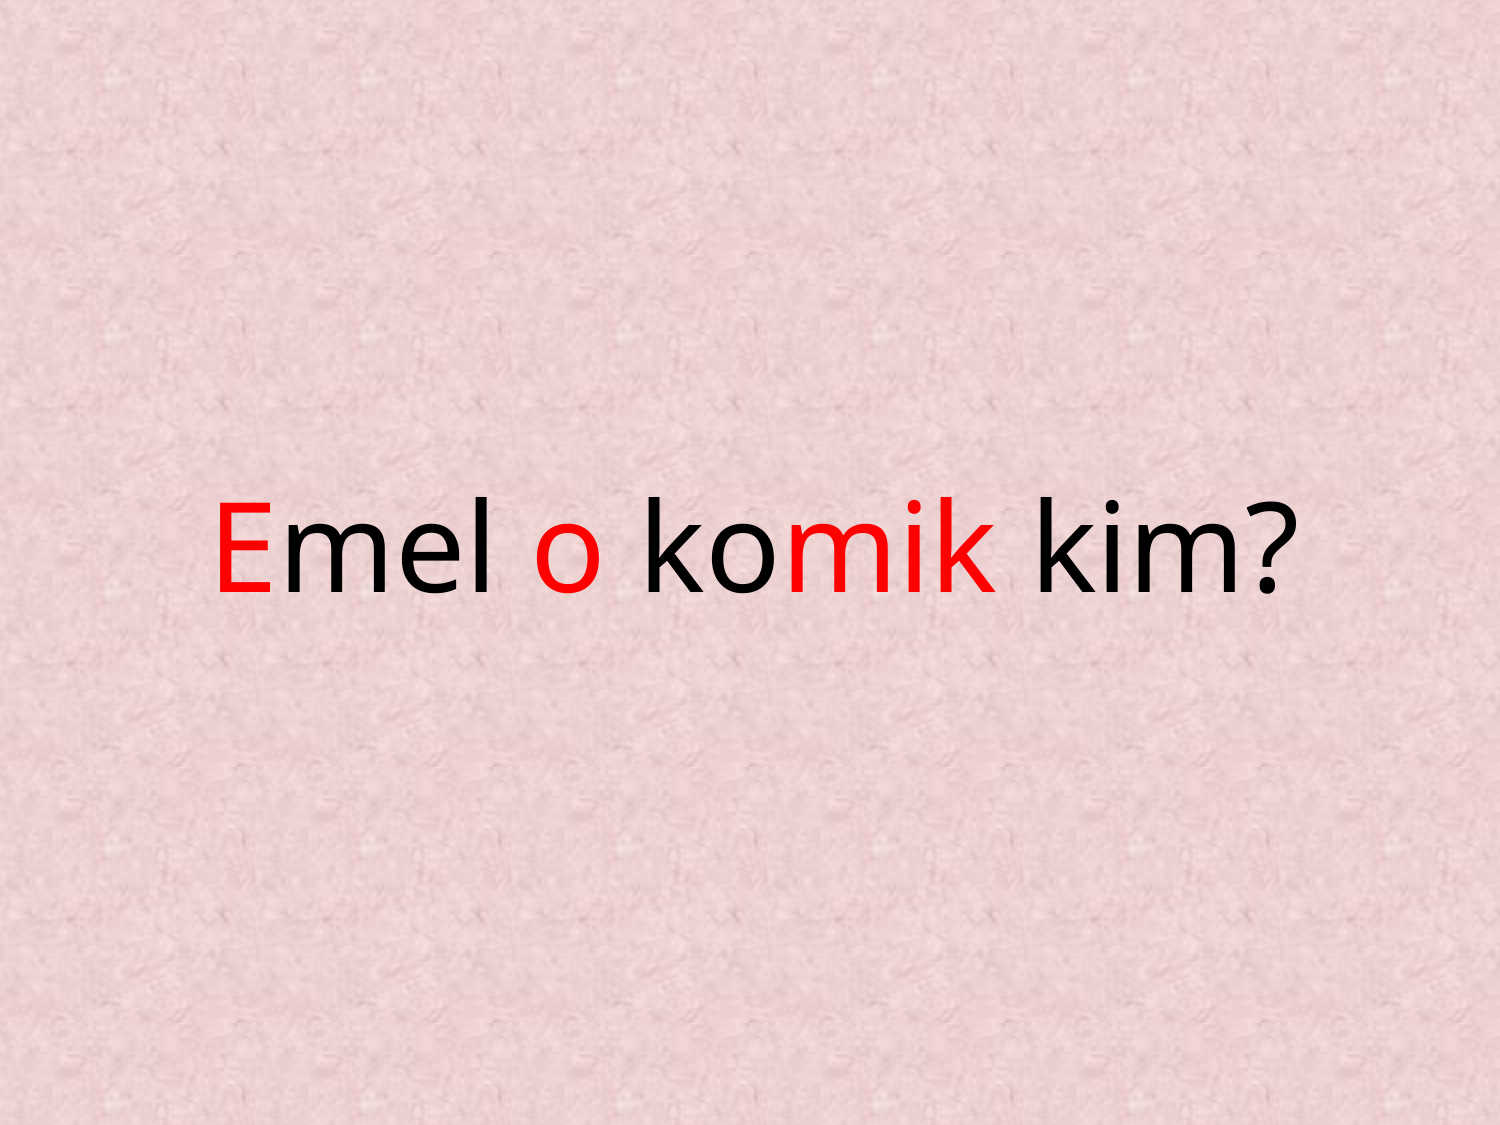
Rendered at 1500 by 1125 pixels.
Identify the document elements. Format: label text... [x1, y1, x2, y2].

title Emel o komik kim? [117, 421, 1393, 663]
